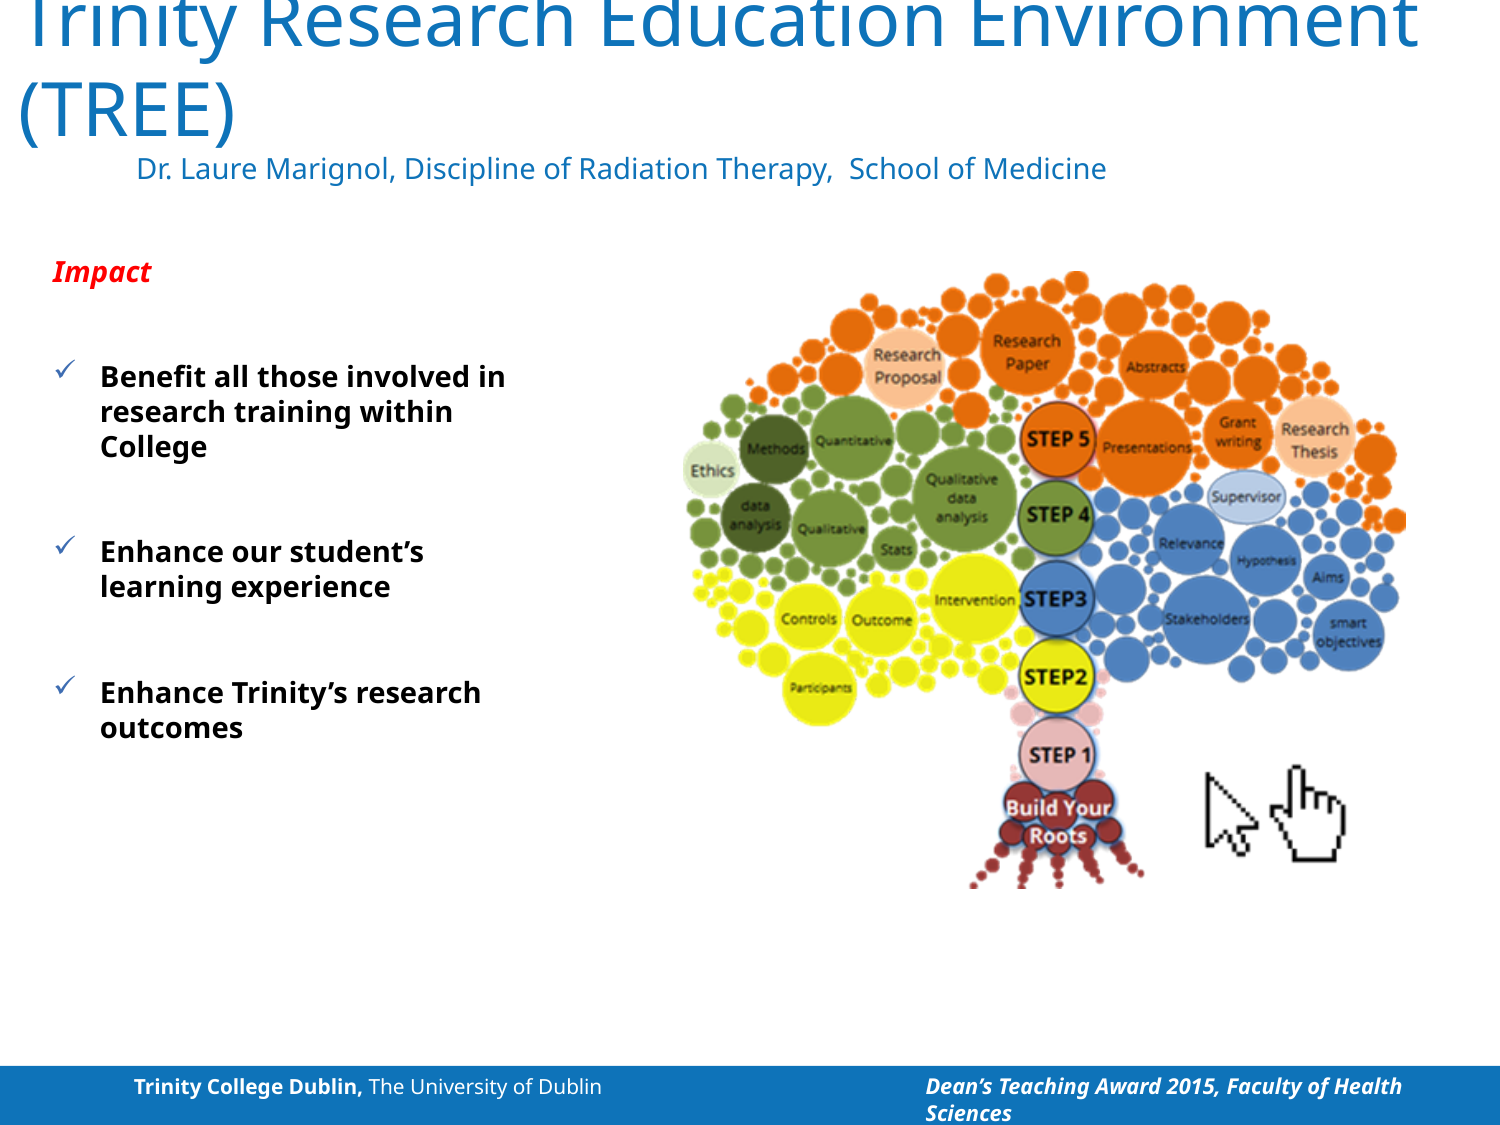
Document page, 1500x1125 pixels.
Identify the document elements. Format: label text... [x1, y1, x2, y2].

text_box Dean’s Teaching Award 2015, Faculty of Health Sciences [910, 1065, 1500, 1125]
list Impact Benefit all those involved in research training within College Enhance our student’s learning experience Enhance Trinity’s research outcomes [53, 253, 552, 908]
list Dr. Laure Marignol, Discipline of Radiation Therapy, School of Medicine [135, 149, 1367, 196]
picture [683, 271, 1456, 940]
title Trinity Research Education Environment (TREE) [18, 59, 1500, 152]
